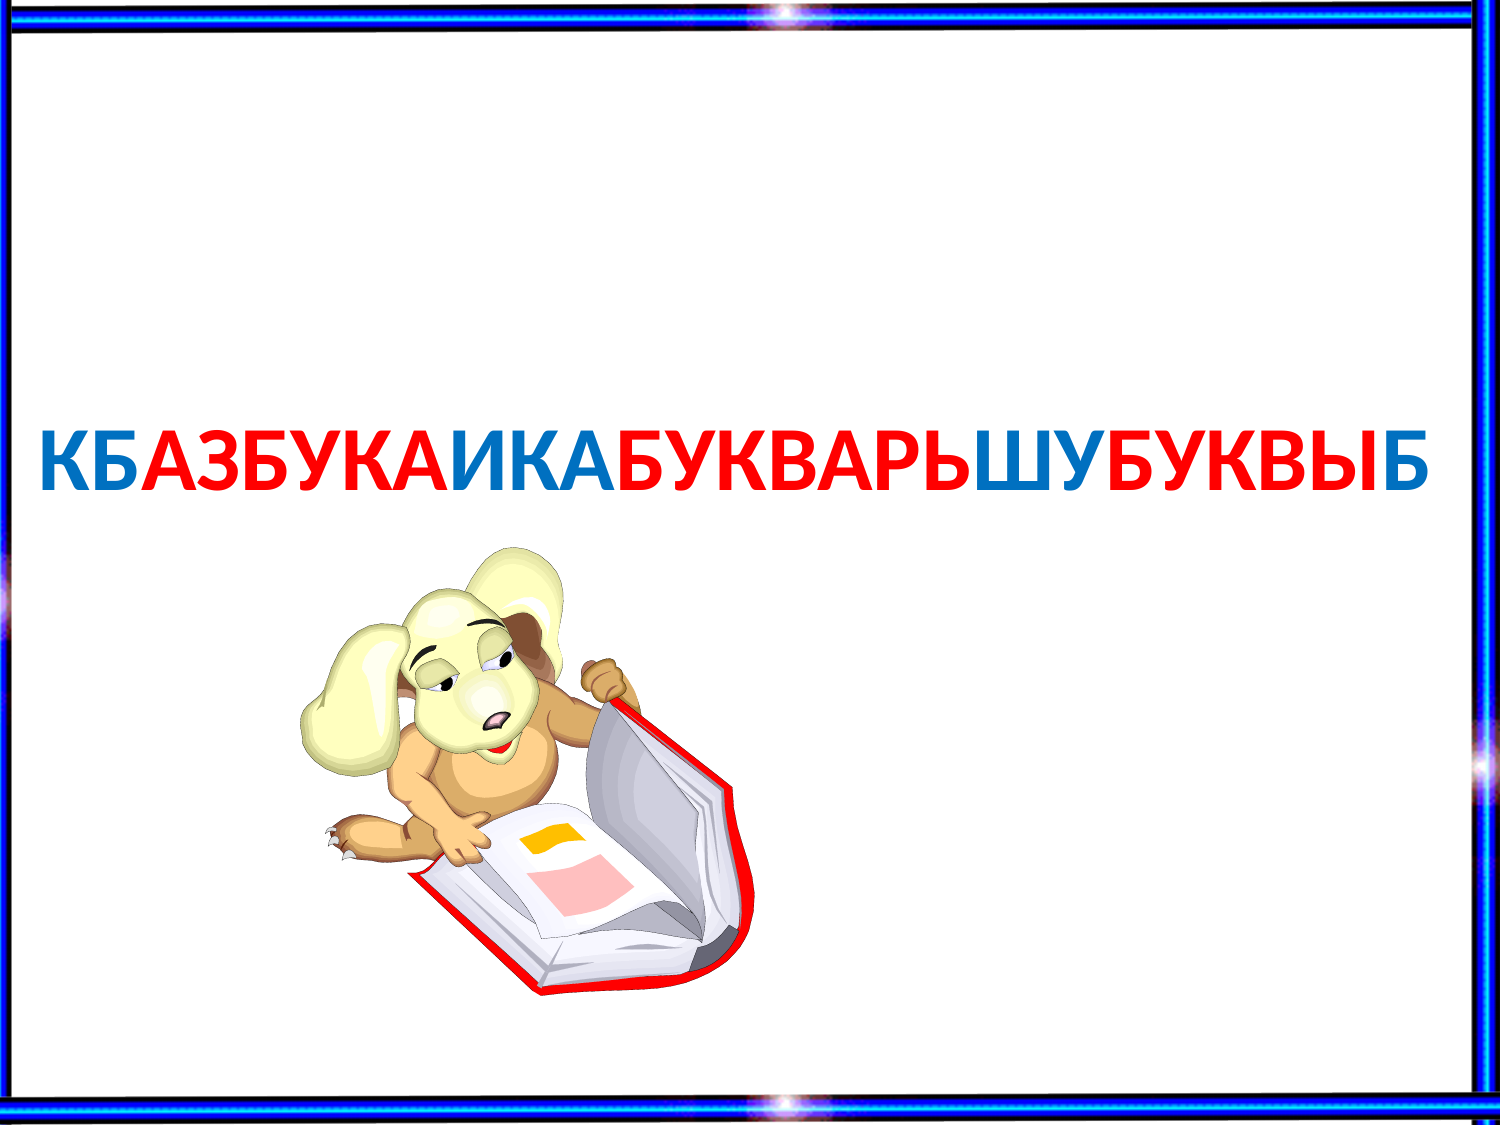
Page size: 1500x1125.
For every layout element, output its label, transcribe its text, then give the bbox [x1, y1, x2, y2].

picture [0, 0, 1500, 1125]
list КБАЗБУКАИКАБУКВАРЬШУБУКВЫБ [23, 616, 1471, 1005]
list КБАЗБУКАИКАБУКВАРЬШУБУКВЫБ [23, 262, 1471, 740]
